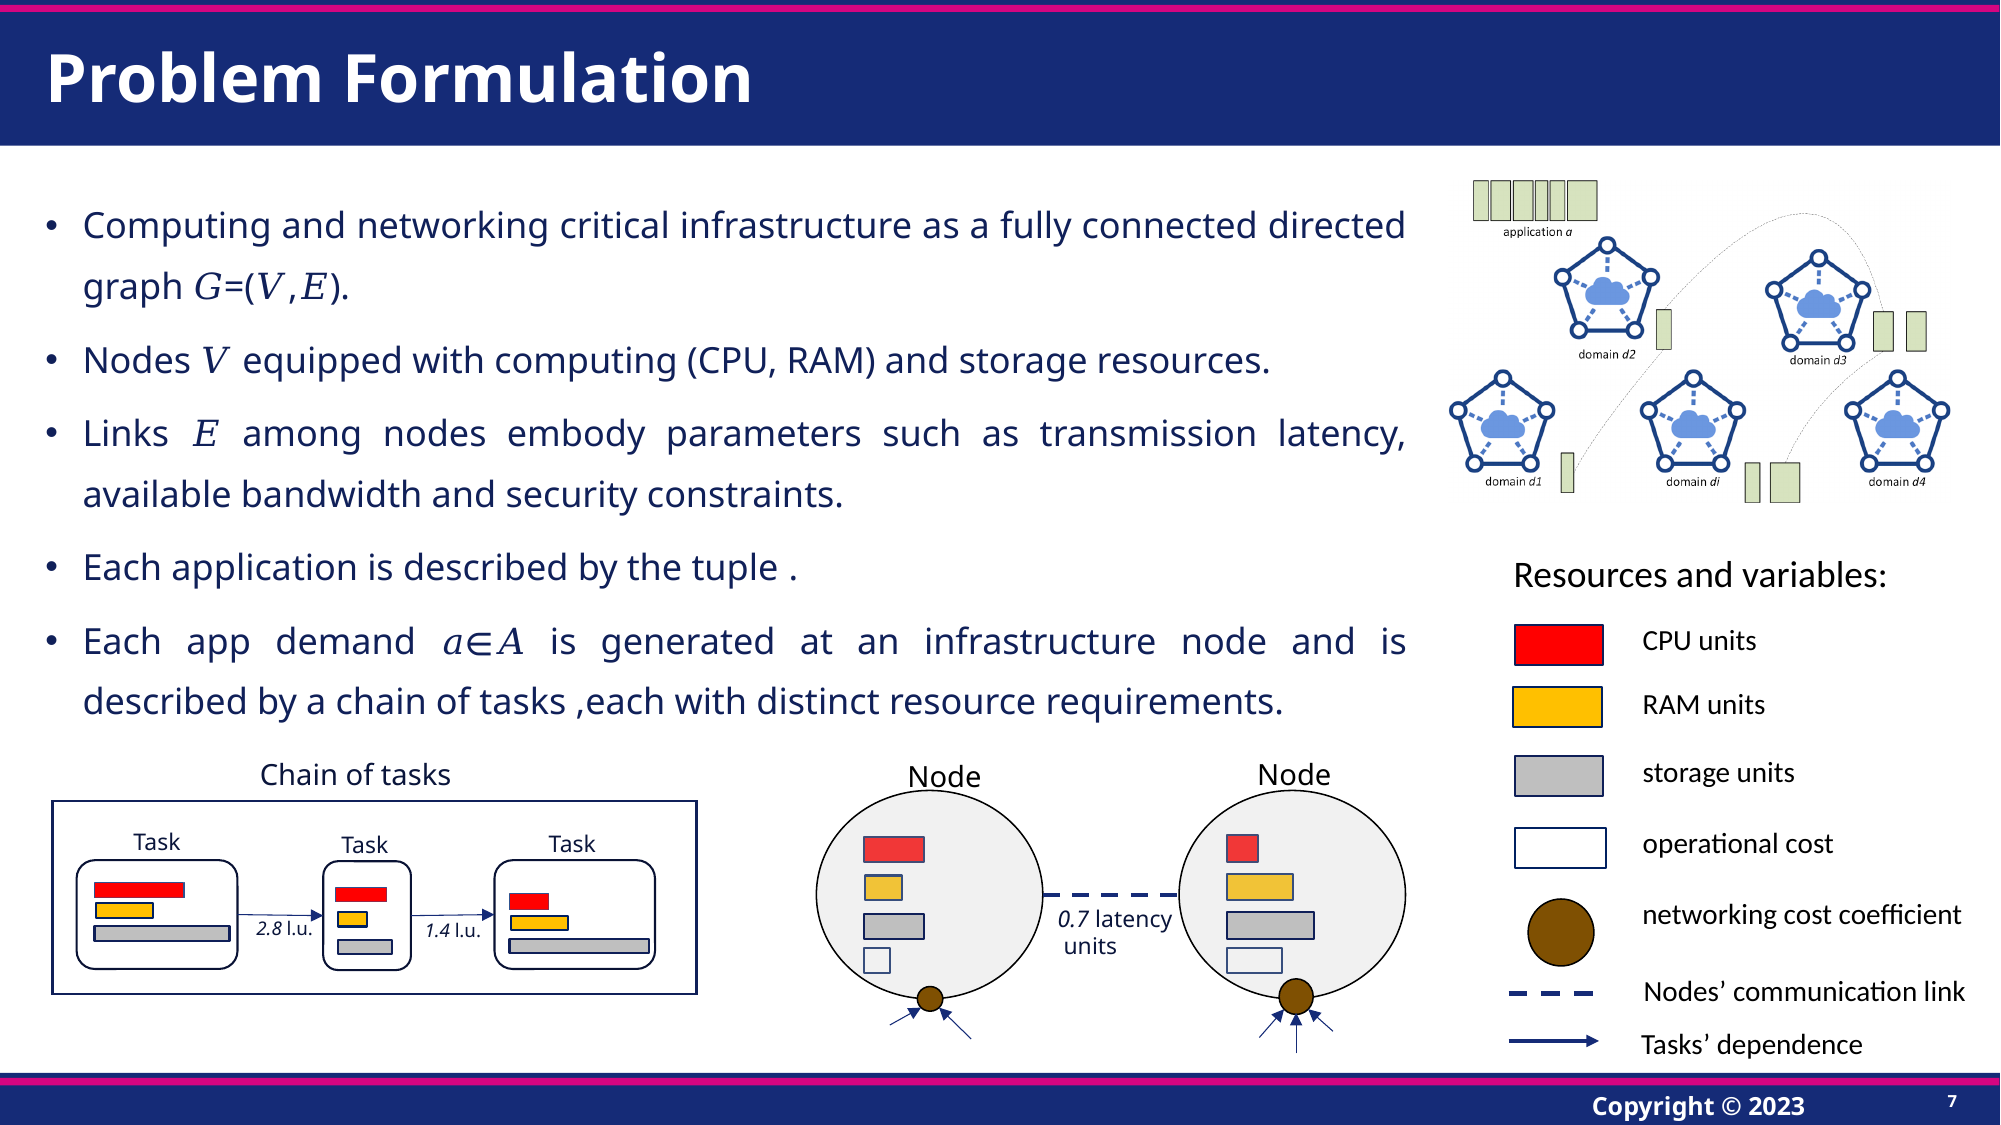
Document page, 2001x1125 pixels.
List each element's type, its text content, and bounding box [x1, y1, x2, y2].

text_box [1512, 686, 1603, 728]
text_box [1259, 1009, 1285, 1038]
picture [1448, 180, 1951, 503]
text_box CPU units [1627, 614, 1881, 664]
text_box [1279, 978, 1314, 1015]
text_box [1514, 755, 1604, 797]
text_box Tasks’ dependence [1626, 1018, 2000, 1068]
picture [335, 887, 387, 902]
text_box Resources and variables: [1498, 542, 1904, 648]
text_box [1528, 898, 1594, 966]
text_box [889, 1007, 922, 1025]
text_box [917, 986, 943, 1012]
text_box Nodes’ communication link [1628, 964, 2000, 1015]
text_box [1514, 624, 1604, 666]
slide_number 7 [1922, 1091, 1983, 1113]
text_box 0.7 latency units [1042, 897, 1188, 967]
picture [94, 882, 185, 898]
text_box storage units [1627, 746, 1881, 797]
text_box [1179, 790, 1406, 999]
text_box 2.8 l.u. [241, 909, 328, 947]
text_box [1514, 827, 1607, 869]
text_box 1.4 l.u. [409, 911, 496, 949]
text_box operational cost [1627, 817, 1938, 868]
text_box [863, 913, 925, 940]
picture [509, 893, 549, 910]
text_box [51, 800, 698, 995]
title Problem Formulation [30, 31, 1970, 131]
text_box [1226, 911, 1315, 940]
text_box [939, 1007, 972, 1039]
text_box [1308, 1009, 1333, 1032]
text_box [816, 790, 1043, 999]
text_box RAM units [1627, 677, 1881, 728]
text_box networking cost coefficient [1627, 887, 1978, 938]
